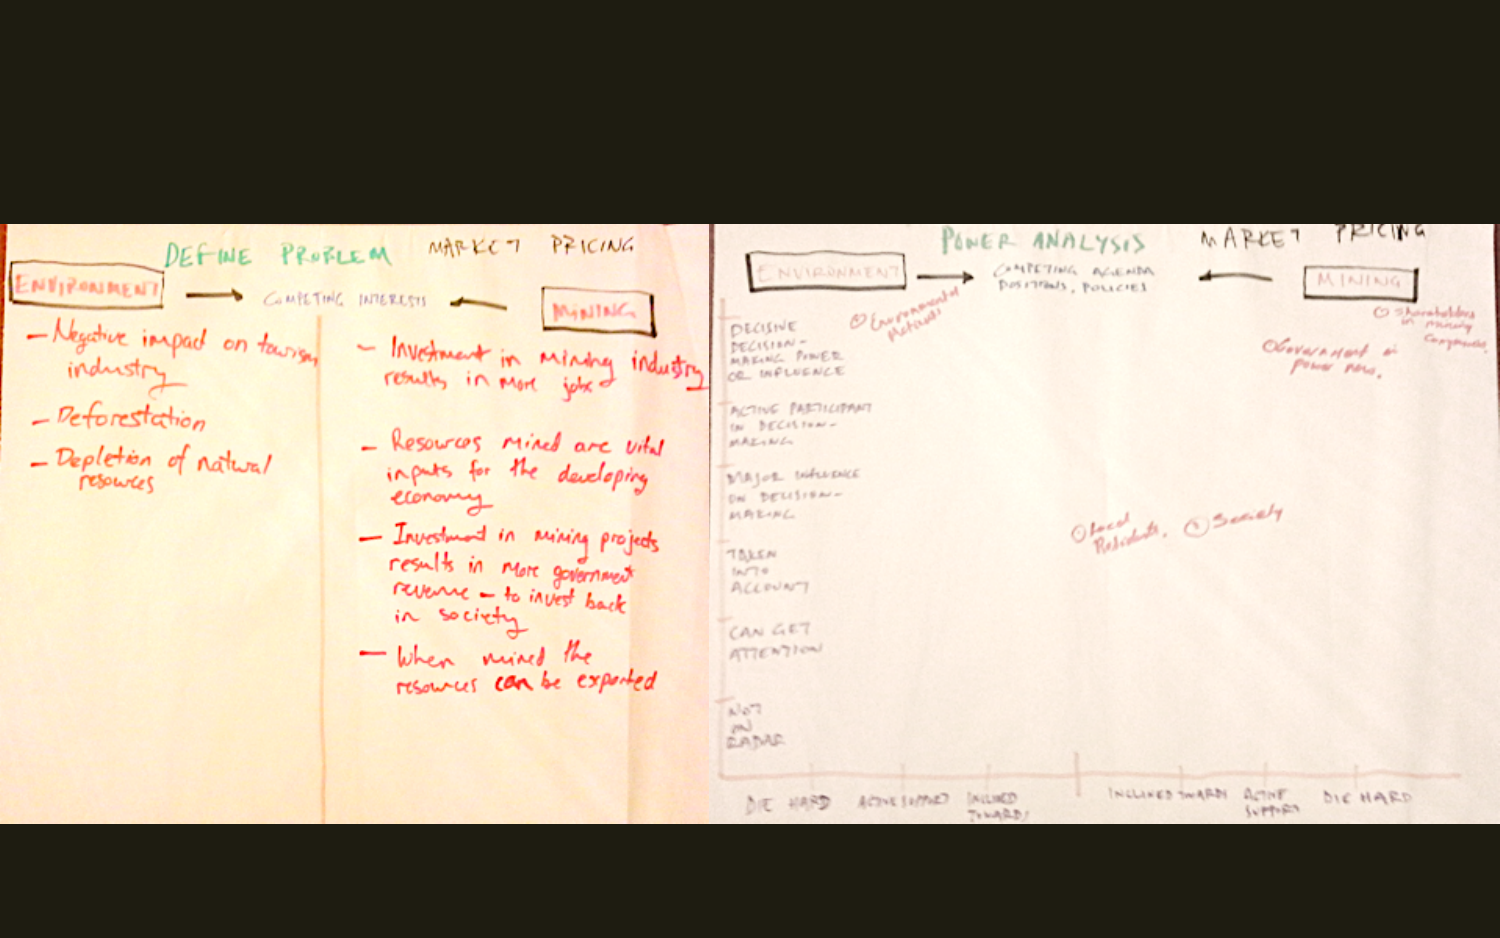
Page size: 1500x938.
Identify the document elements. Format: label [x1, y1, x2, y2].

picture [0, 224, 709, 824]
list [710, 224, 1500, 824]
